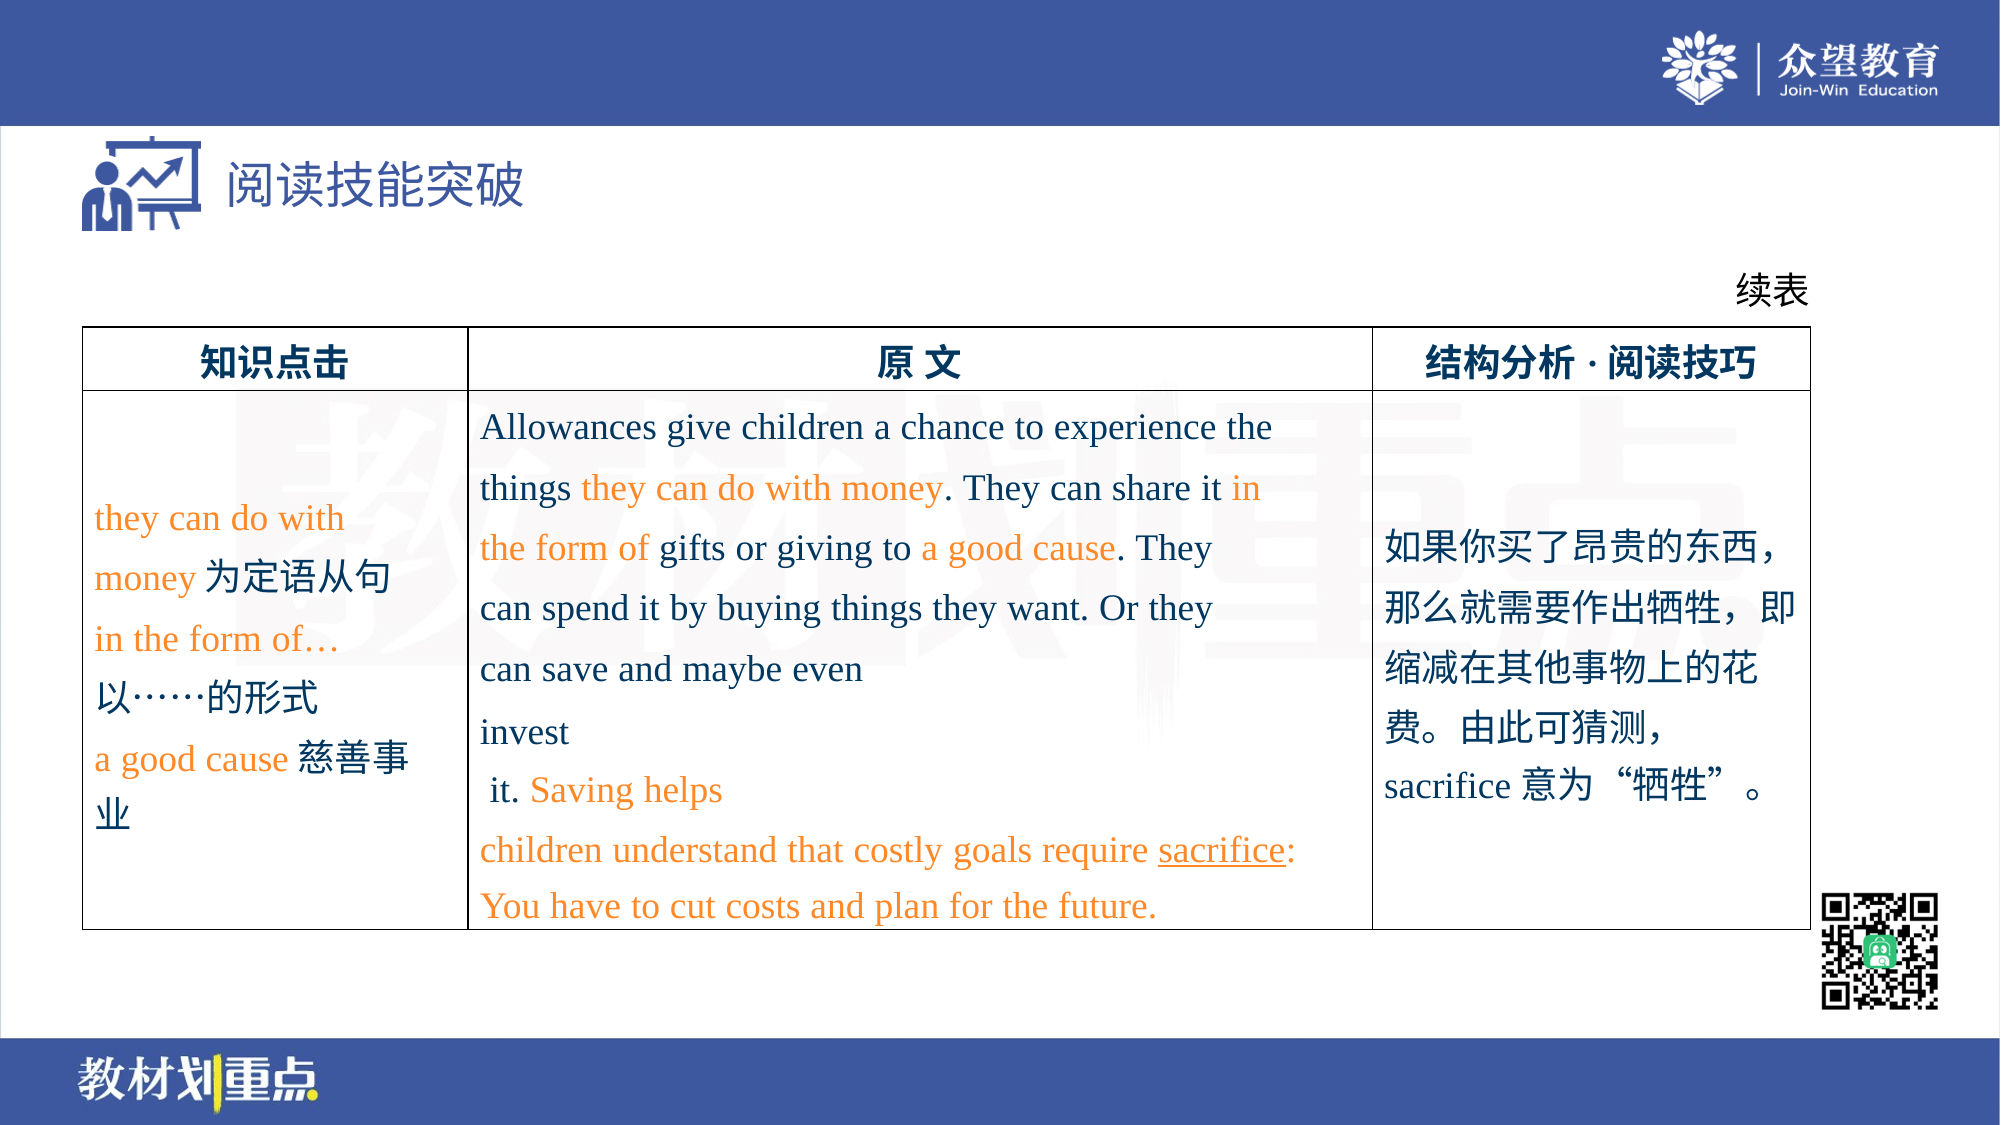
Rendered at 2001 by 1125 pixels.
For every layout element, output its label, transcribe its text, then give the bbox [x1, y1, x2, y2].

text_box 续表 [1734, 247, 1811, 312]
picture [0, 0, 2000, 1125]
